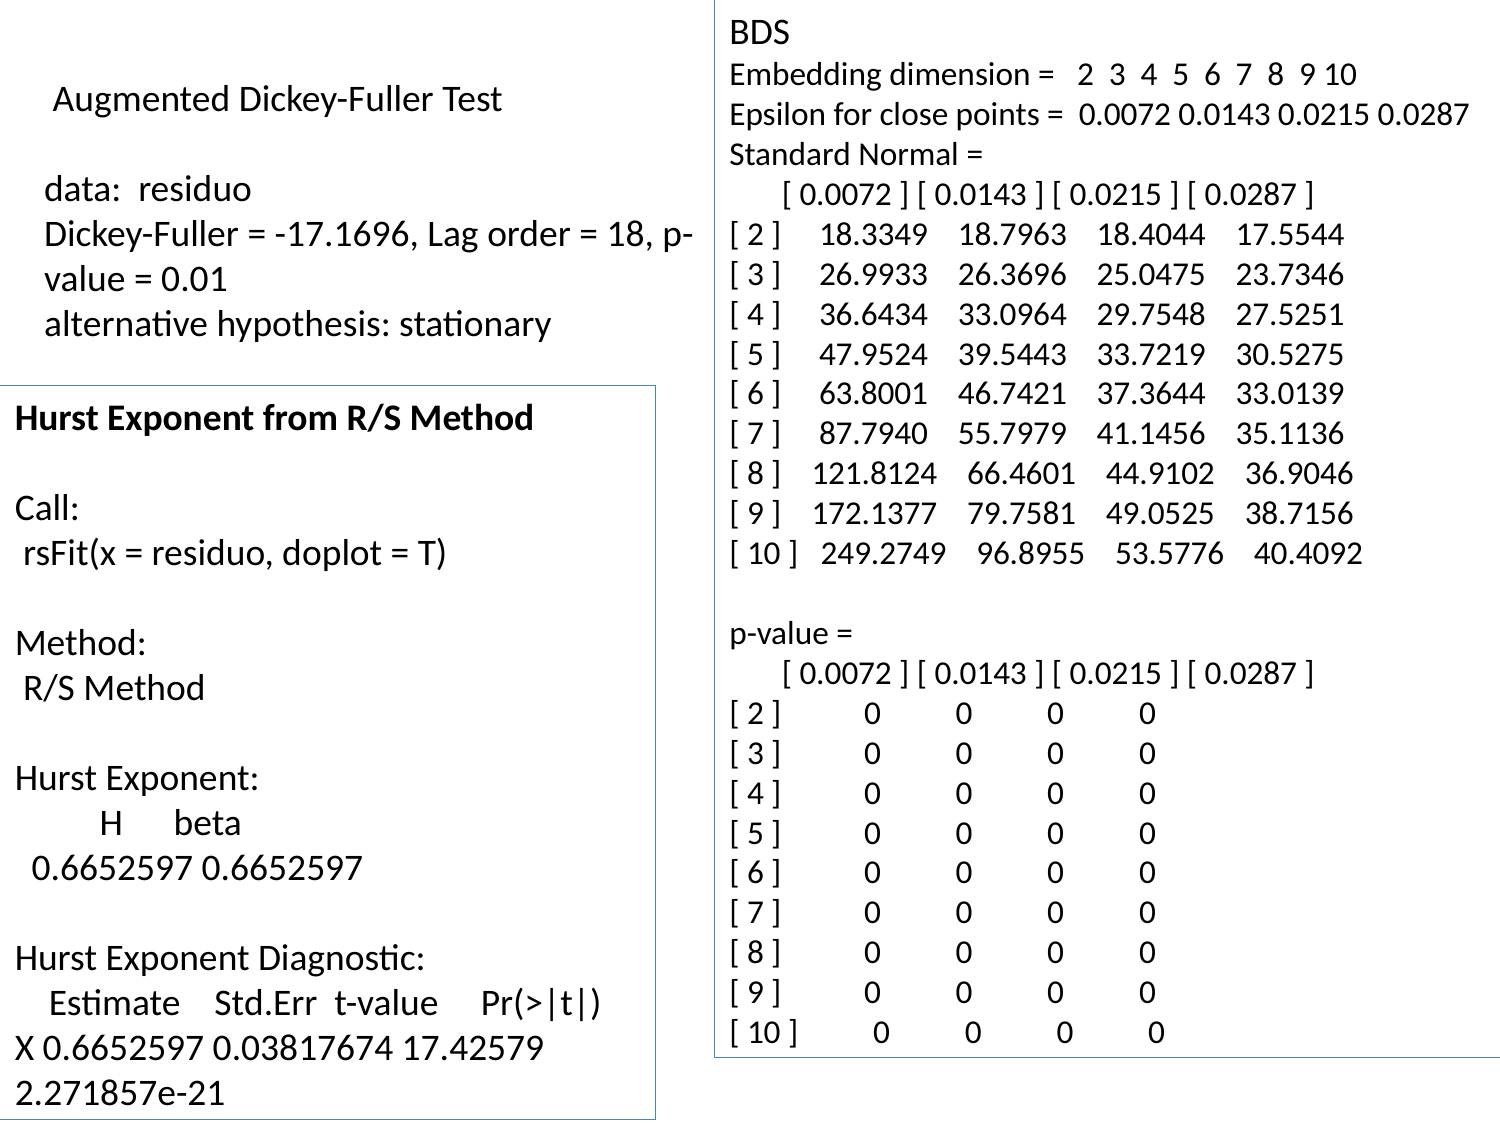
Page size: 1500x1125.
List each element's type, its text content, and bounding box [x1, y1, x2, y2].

text_box Augmented Dickey-Fuller Test data: residuo Dickey-Fuller = -17.1696, Lag order = 18, p-value = 0.01 alternative hypothesis: stationary [29, 66, 714, 352]
text_box Hurst Exponent from R/S Method Call: rsFit(x = residuo, doplot = T) Method: R/S Method Hurst Exponent: H beta 0.6652597 0.6652597 Hurst Exponent Diagnostic: Estimate Std.Err t-value Pr(>|t|) X 0.6652597 0.03817674 17.42579 2.271857e-21 [0, 385, 656, 1120]
text_box BDS Embedding dimension = 2 3 4 5 6 7 8 9 10 Epsilon for close points = 0.0072 0.0143 0.0215 0.0287 Standard Normal = [ 0.0072 ] [ 0.0143 ] [ 0.0215 ] [ 0.0287 ] [ 2 ] 18.3349 18.7963 18.4044 17.5544 [ 3 ] 26.9933 26.3696 25.0475 23.7346 [ 4 ] 36.6434 33.0964 29.7548 27.5251 [ 5 ] 47.9524 39.5443 33.7219 30.5275 [ 6 ] 63.8001 46.7421 37.3644 33.0139 [ 7 ] 87.7940 55.7979 41.1456 35.1136 [ 8 ] 121.8124 66.4601 44.9102 36.9046 [ 9 ] 172.1377 79.7581 49.0525 38.7156 [ 10 ] 249.2749 96.8955 53.5776 40.4092 p-value = [ 0.0072 ] [ 0.0143 ] [ 0.0215 ] [ 0.0287 ] [ 2 ] 0 0 0 0 [ 3 ] 0 0 0 0 [ 4 ] 0 0 0 0 [ 5 ] 0 0 0 0 [ 6 ] 0 0 0 0 [ 7 ] 0 0 0 0 [ 8 ] 0 0 0 0 [ 9 ] 0 0 0 0 [ 10 ] 0 0 0 0 [714, 0, 1500, 1058]
